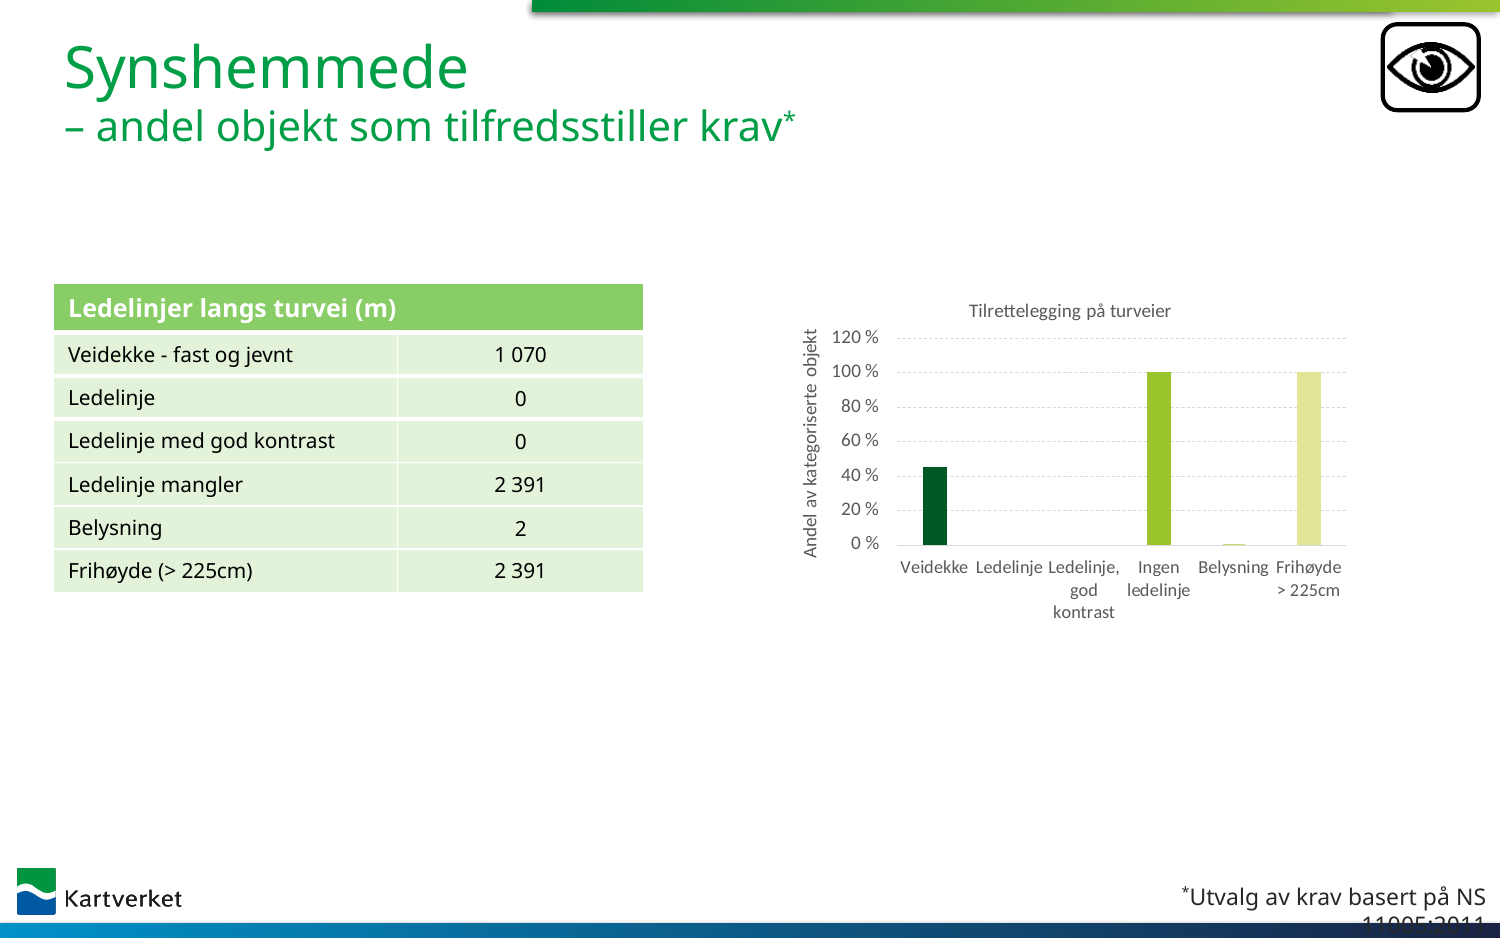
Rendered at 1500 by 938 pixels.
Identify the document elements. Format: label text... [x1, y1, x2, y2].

table_cell 1 070 [398, 335, 643, 374]
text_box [1382, 24, 1480, 111]
table_cell 2 [398, 507, 643, 548]
table_cell 0 [398, 378, 643, 417]
table_cell 2 391 [398, 550, 643, 592]
table_cell Frihøyde (> 225cm) [54, 550, 397, 592]
picture [791, 291, 1349, 630]
table_cell Ledelinje mangler [54, 463, 397, 505]
text_box *Utvalg av krav basert på NS 11005:2011 [1068, 873, 1500, 938]
table_cell Ledelinje med god kontrast [54, 421, 397, 462]
table_cell 0 [398, 421, 643, 462]
table_cell Ledelinje [54, 378, 397, 417]
table_cell 2 391 [398, 463, 643, 505]
text_box Synshemmede – andel objekt som tilfredsstiller krav* [49, 24, 1431, 158]
table_cell Belysning [54, 507, 397, 548]
table_header Ledelinjer langs turvei (m) [54, 284, 643, 330]
table_cell Veidekke - fast og jevnt [54, 335, 397, 374]
